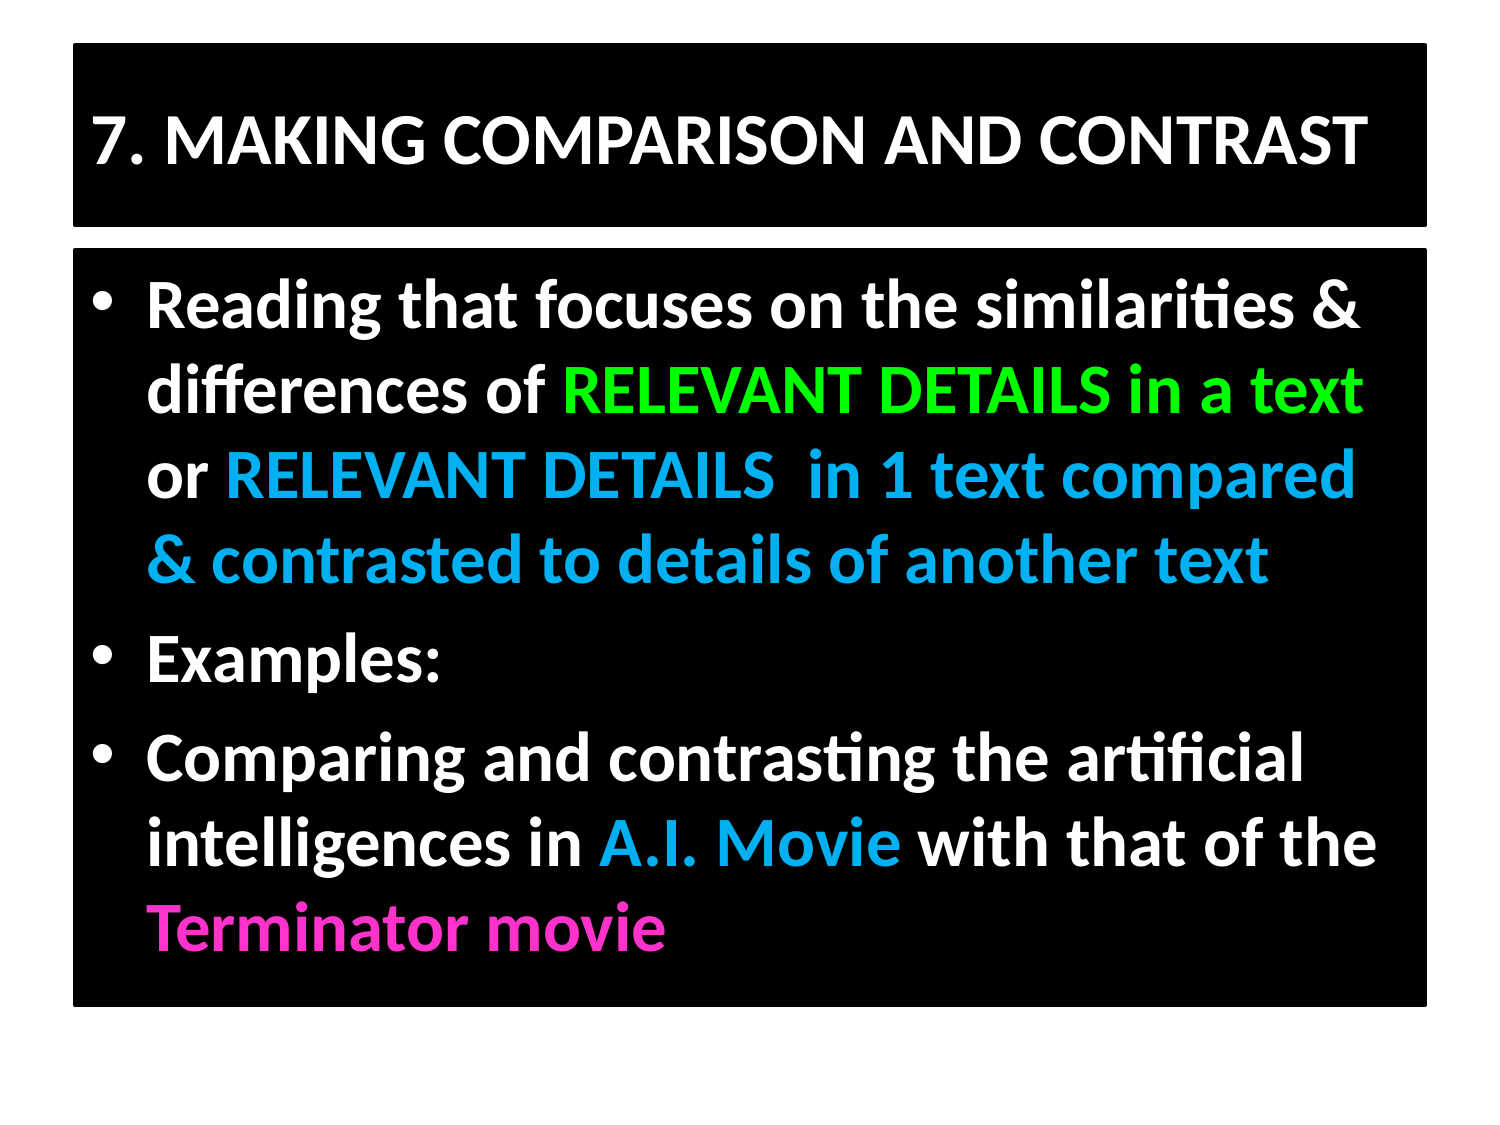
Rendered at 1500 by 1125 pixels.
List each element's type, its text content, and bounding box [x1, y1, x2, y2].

list Reading that focuses on the similarities & differences of RELEVANT DETAILS in a text or RELEVANT DETAILS in 1 text compared & contrasted to details of another text Examples: Comparing and contrasting the artificial intelligences in A.I. Movie with that of the Terminator movie [73, 248, 1427, 1007]
title 7. MAKING COMPARISON AND CONTRAST [73, 43, 1427, 227]
